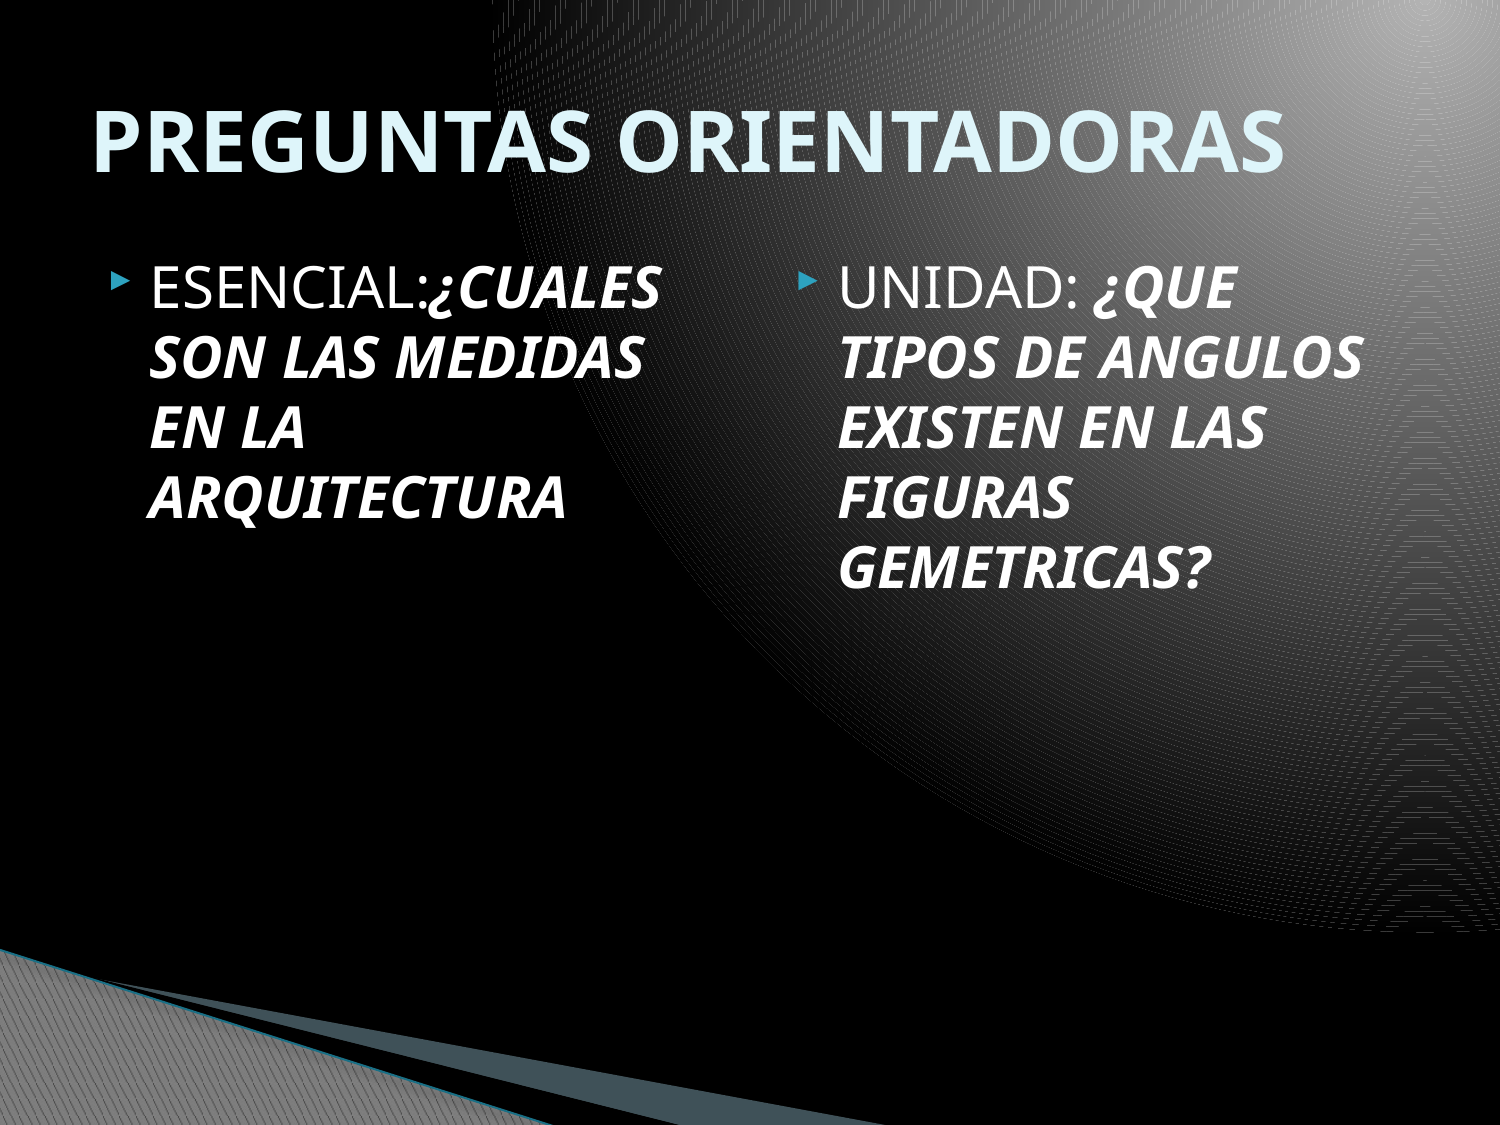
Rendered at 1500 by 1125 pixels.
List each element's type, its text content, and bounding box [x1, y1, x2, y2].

title PREGUNTAS ORIENTADORAS [75, 45, 1425, 233]
picture [0, 952, 543, 1125]
list UNIDAD: ¿QUE TIPOS DE ANGULOS EXISTEN EN LAS FIGURAS GEMETRICAS? [762, 243, 1425, 986]
list ESENCIAL:¿CUALES SON LAS MEDIDAS EN LA ARQUITECTURA [75, 243, 738, 986]
